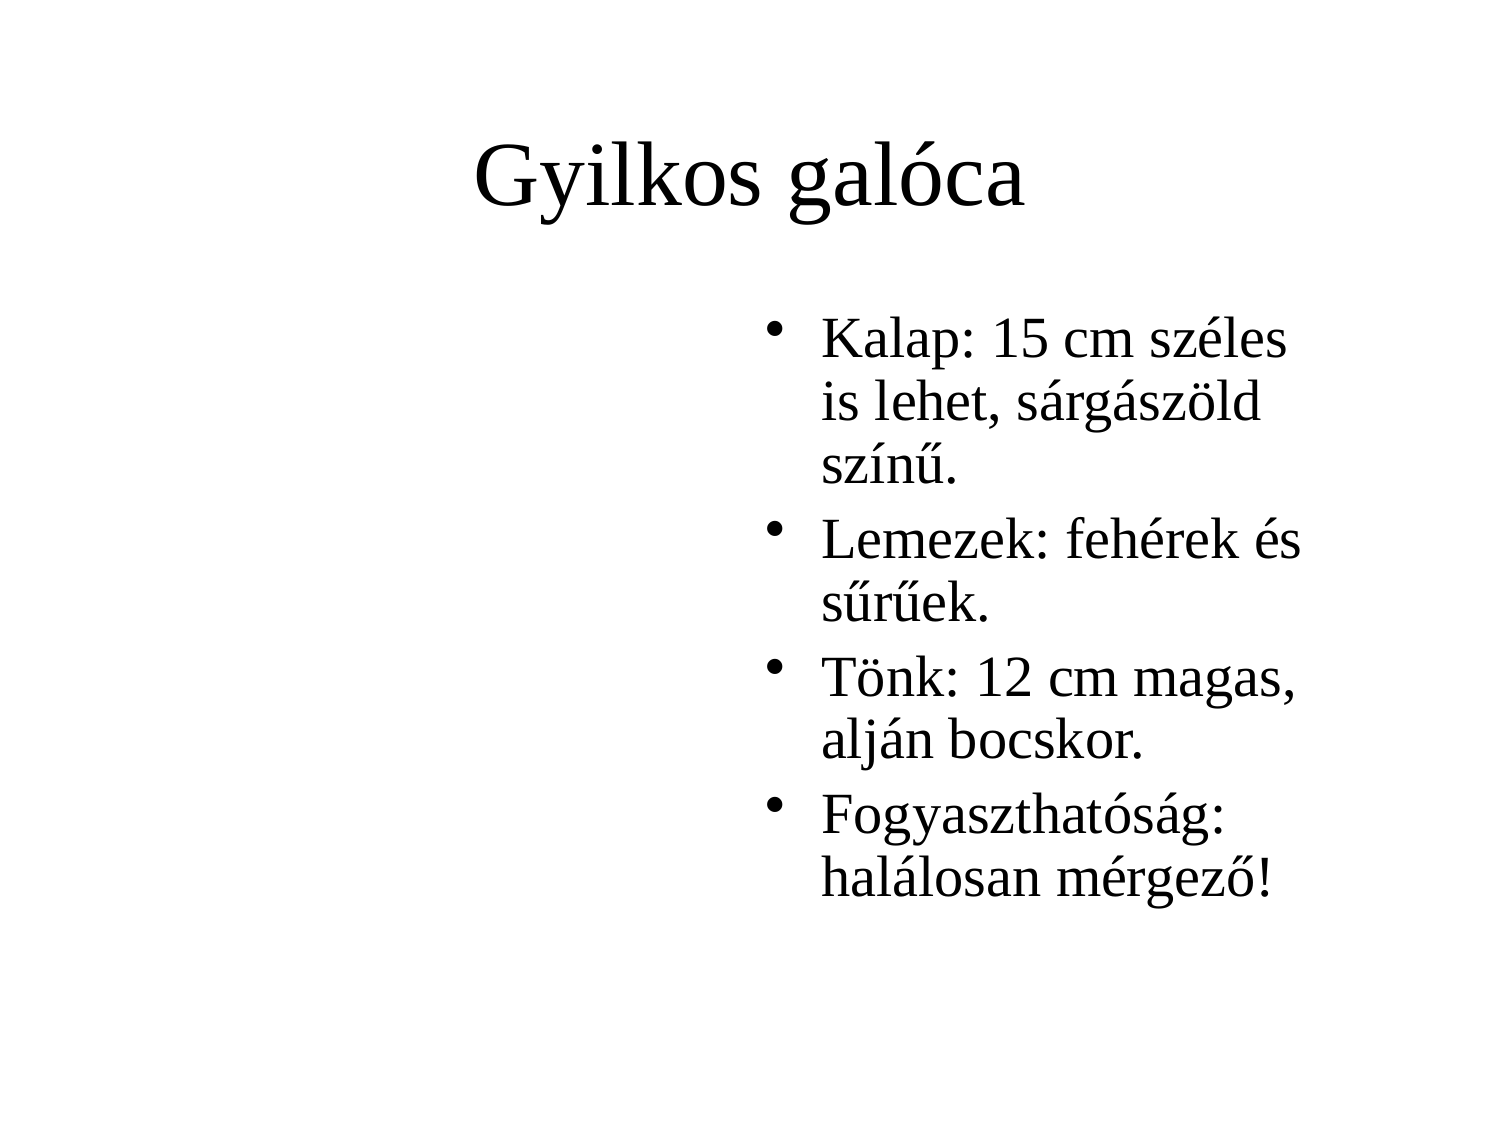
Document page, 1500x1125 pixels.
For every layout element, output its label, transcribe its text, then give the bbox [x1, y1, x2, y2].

list Kalap: 15 cm széles is lehet, sárgászöld színű. Lemezek: fehérek és sűrűek. Tönk: 12 cm magas, alján bocskor. Fogyaszthatóság: halálosan mérgező! [749, 299, 1341, 891]
title Gyilkos galóca [112, 74, 1388, 263]
